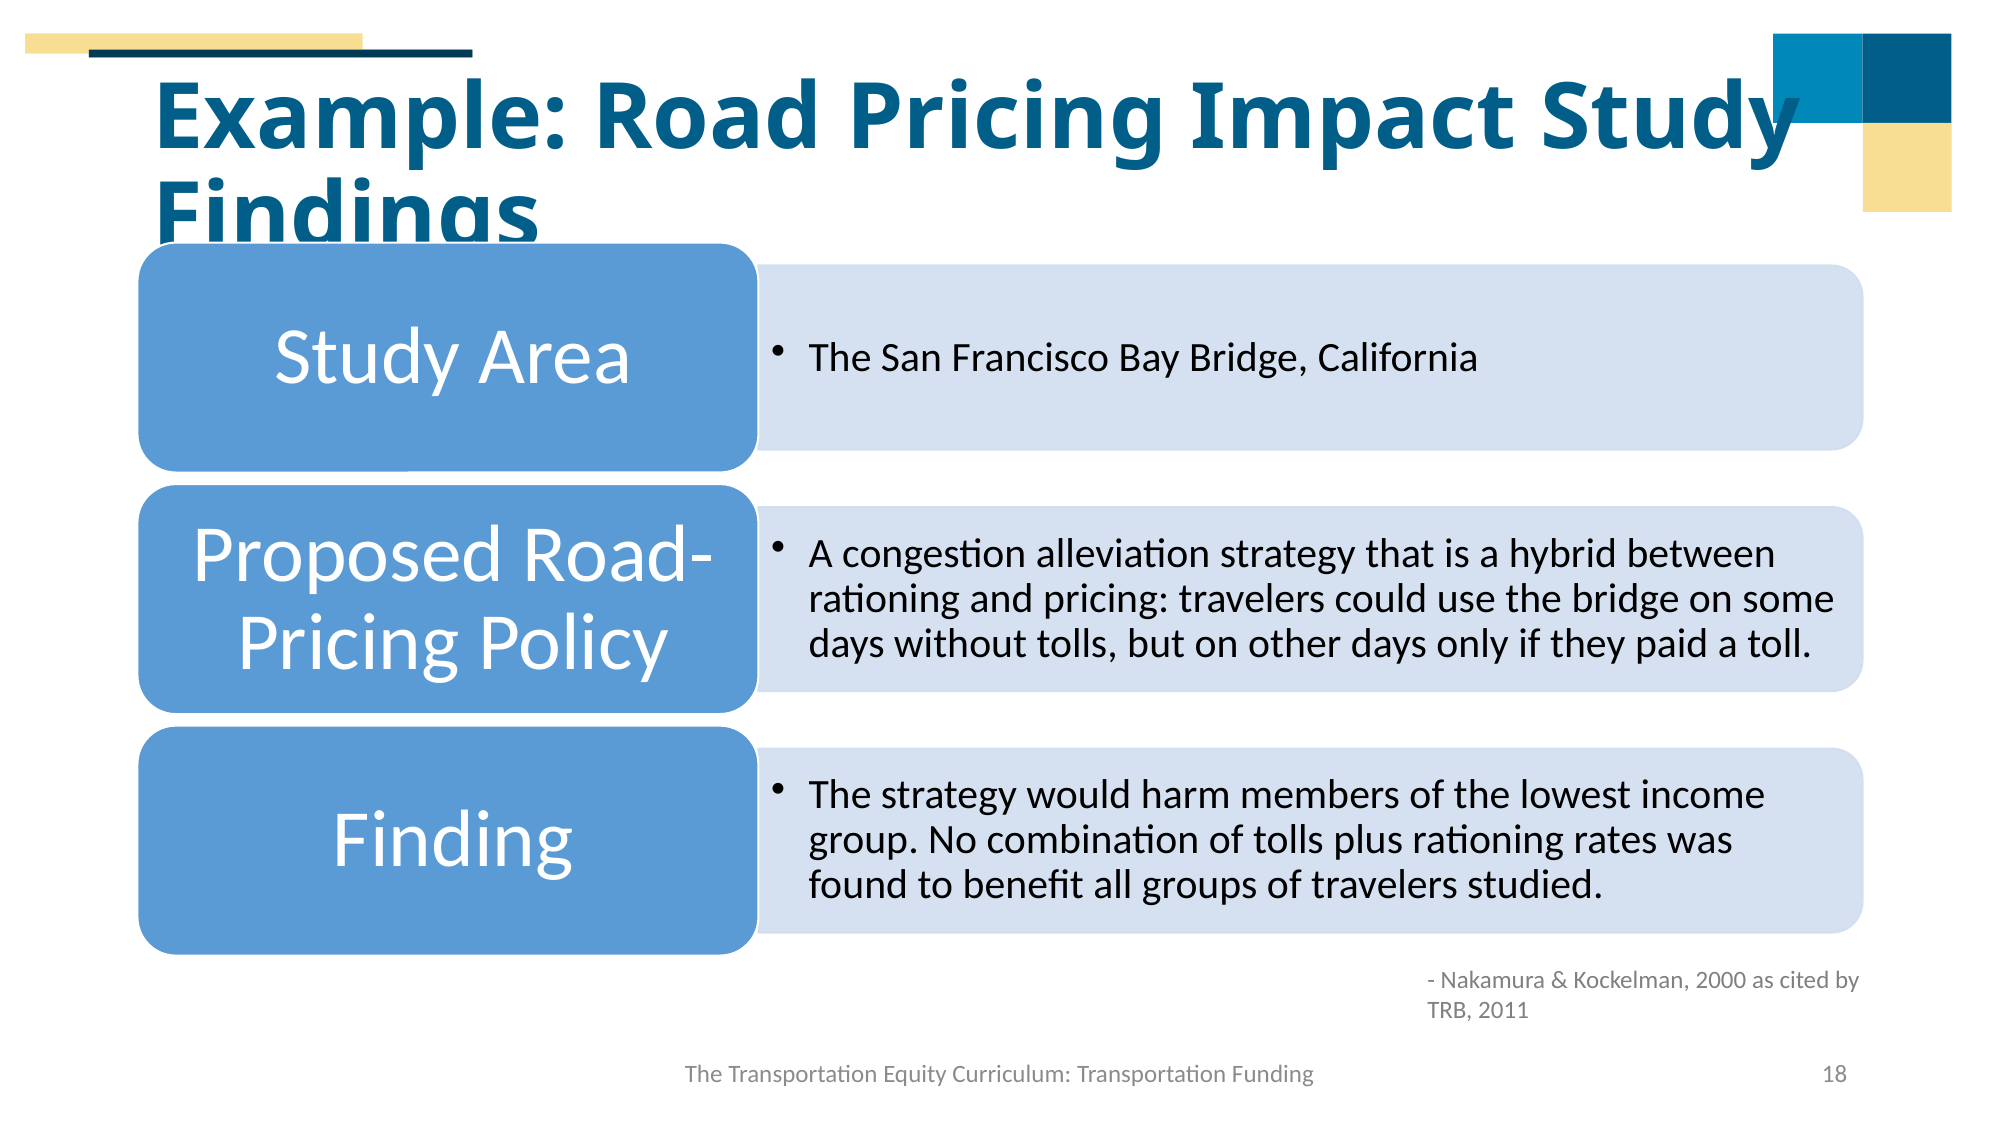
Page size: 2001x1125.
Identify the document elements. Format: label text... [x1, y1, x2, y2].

text_box - Nakamura & Kockelman, 2000 as cited by TRB, 2011 [1412, 955, 1892, 1031]
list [137, 242, 1863, 956]
footer The Transportation Equity Curriculum: Transportation Funding [662, 1042, 1338, 1103]
slide_number 18 [1412, 1042, 1863, 1103]
title Example: Road Pricing Impact Study Findings [137, 59, 1863, 242]
